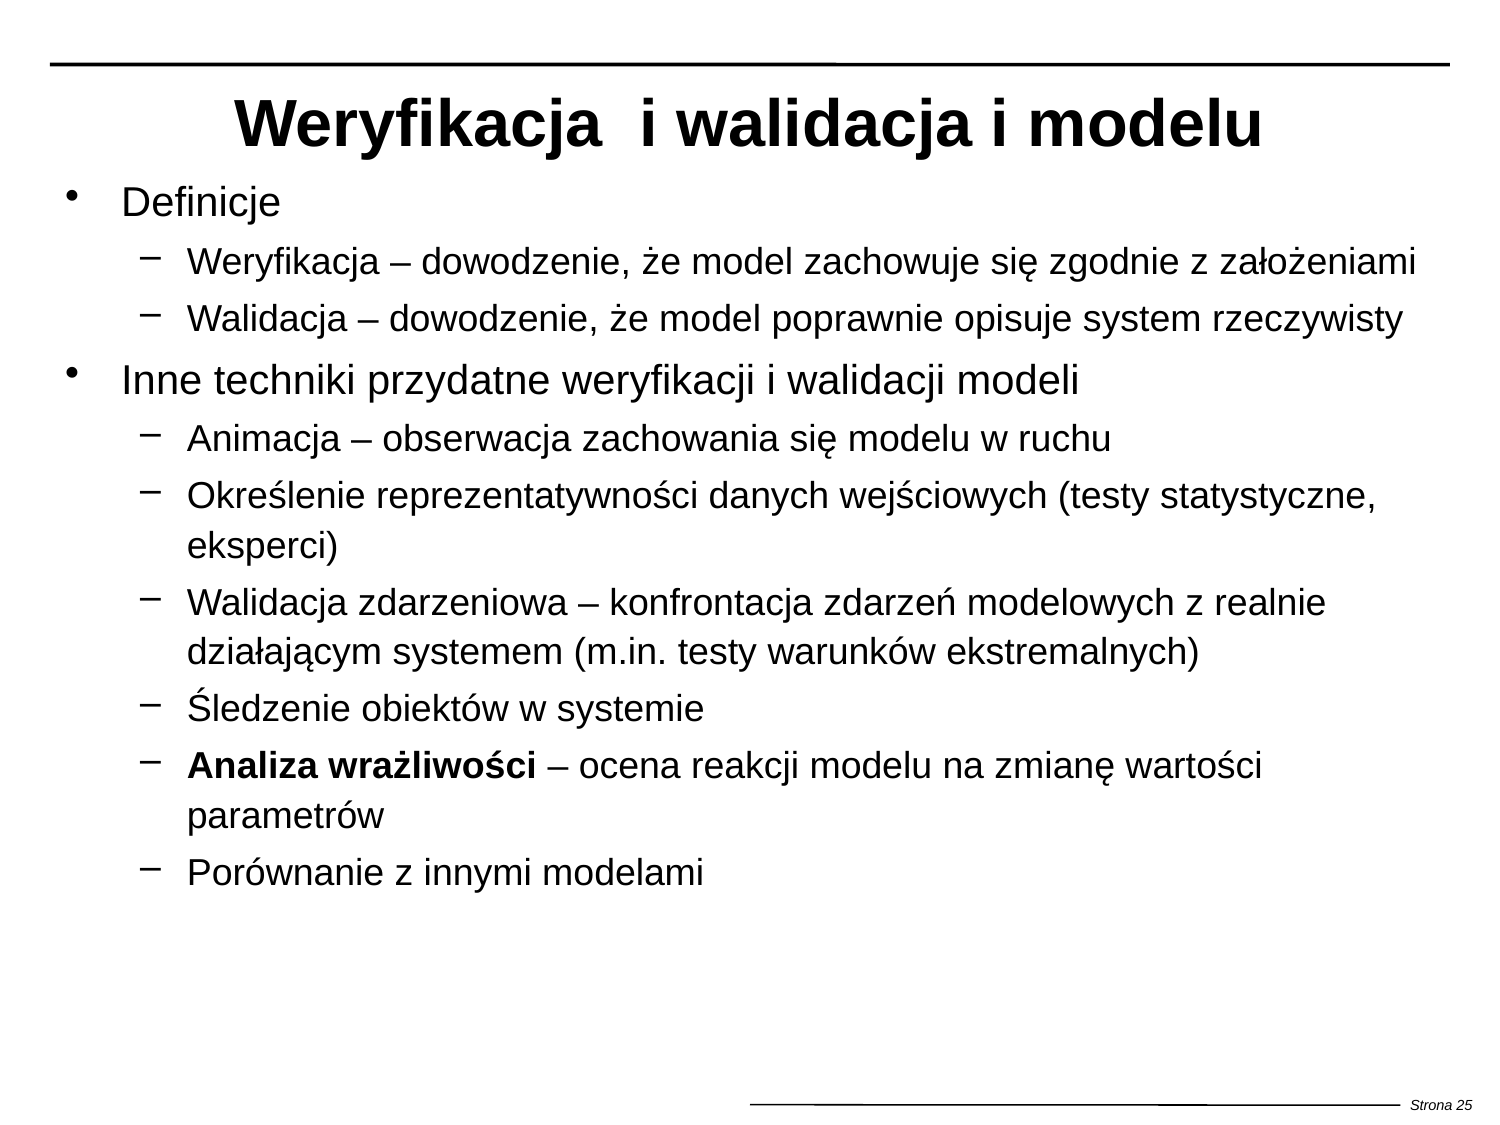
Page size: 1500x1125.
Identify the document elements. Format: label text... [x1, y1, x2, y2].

slide_number Strona 25 [1175, 1088, 1488, 1113]
list Definicje Weryfikacja – dowodzenie, że model zachowuje się zgodnie z założeniami Walidacja – dowodzenie, że model poprawnie opisuje system rzeczywisty Inne techniki przydatne weryfikacji i walidacji modeli Animacja – obserwacja zachowania się modelu w ruchu Określenie reprezentatywności danych wejściowych (testy statystyczne, eksperci) Walidacja zdarzeniowa – konfrontacja zdarzeń modelowych z realnie działającym systemem (m.in. testy warunków ekstremalnych) Śledzenie obiektów w systemie Analiza wrażliwości – ocena reakcji modelu na zmianę wartości parametrów Porównanie z innymi modelami [50, 162, 1450, 1050]
title Weryfikacja i walidacja i modelu [214, 72, 1287, 162]
